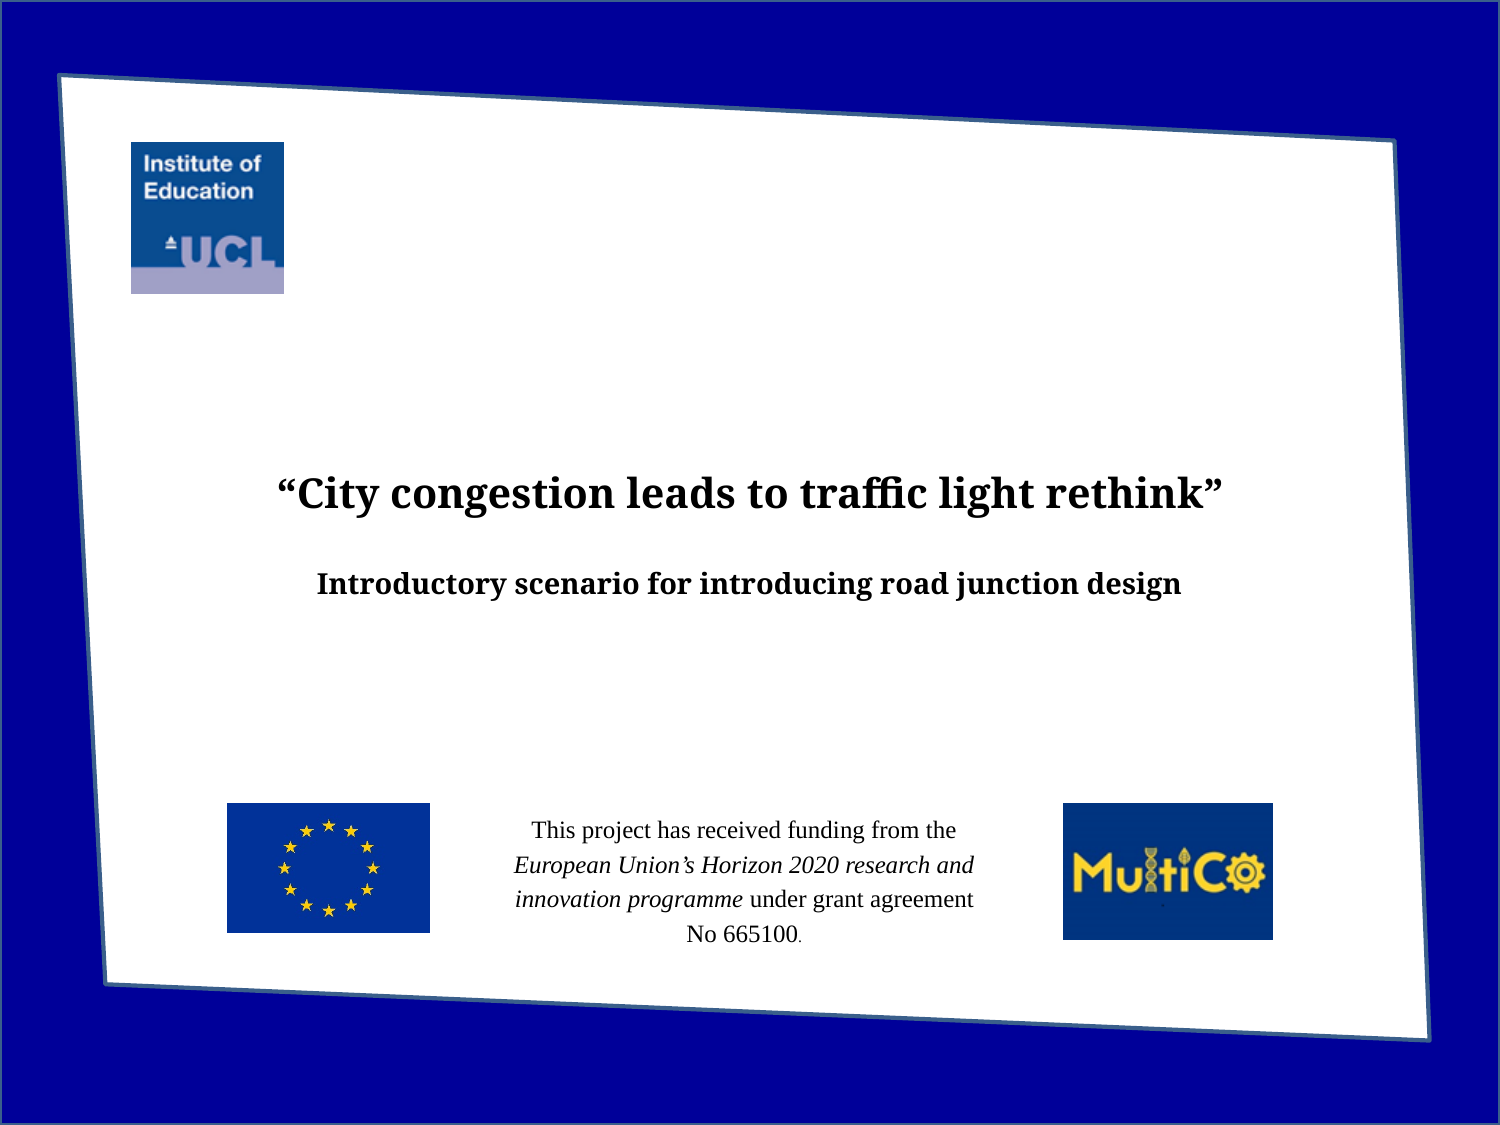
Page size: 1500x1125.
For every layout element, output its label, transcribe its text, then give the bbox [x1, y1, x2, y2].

picture [131, 142, 284, 295]
title “City congestion leads to traffic light rethink” Introductory scenario for introducing road junction design [187, 354, 1313, 649]
text_box [0, 0, 1500, 1125]
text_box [227, 803, 1273, 941]
